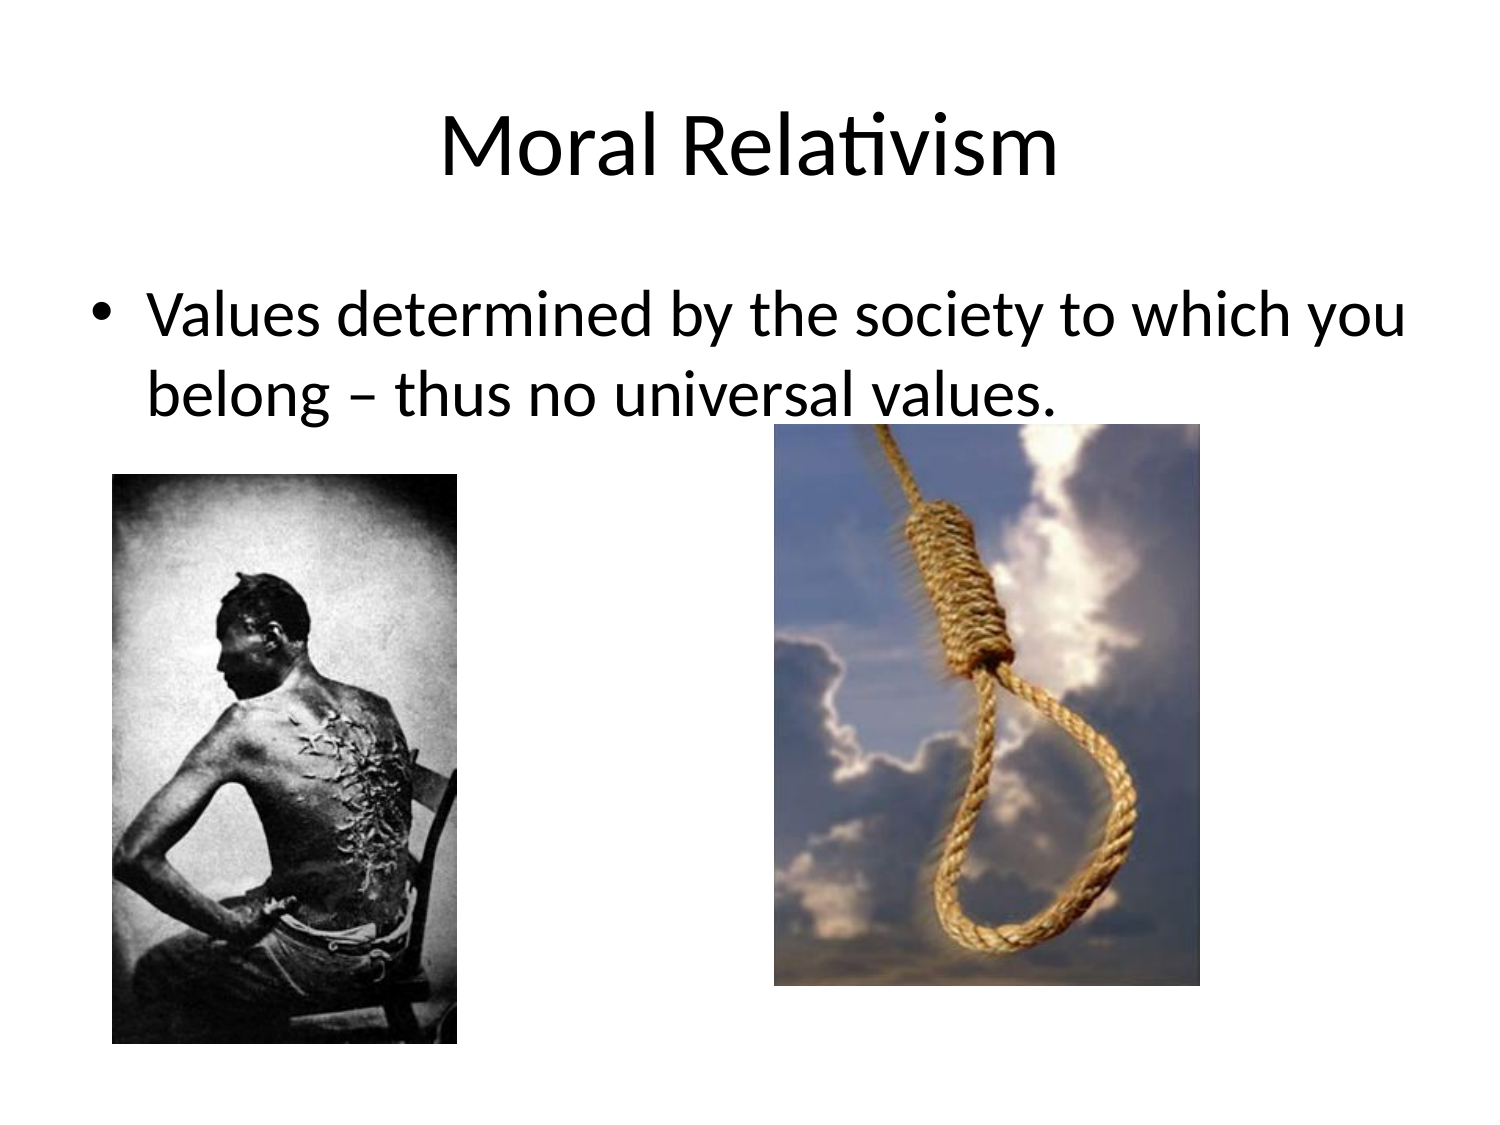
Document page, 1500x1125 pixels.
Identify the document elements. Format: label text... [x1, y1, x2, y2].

list Values determined by the society to which you belong – thus no universal values. [75, 262, 1425, 1005]
title Moral Relativism [75, 45, 1425, 233]
picture [112, 474, 457, 1044]
picture [774, 424, 1201, 987]
